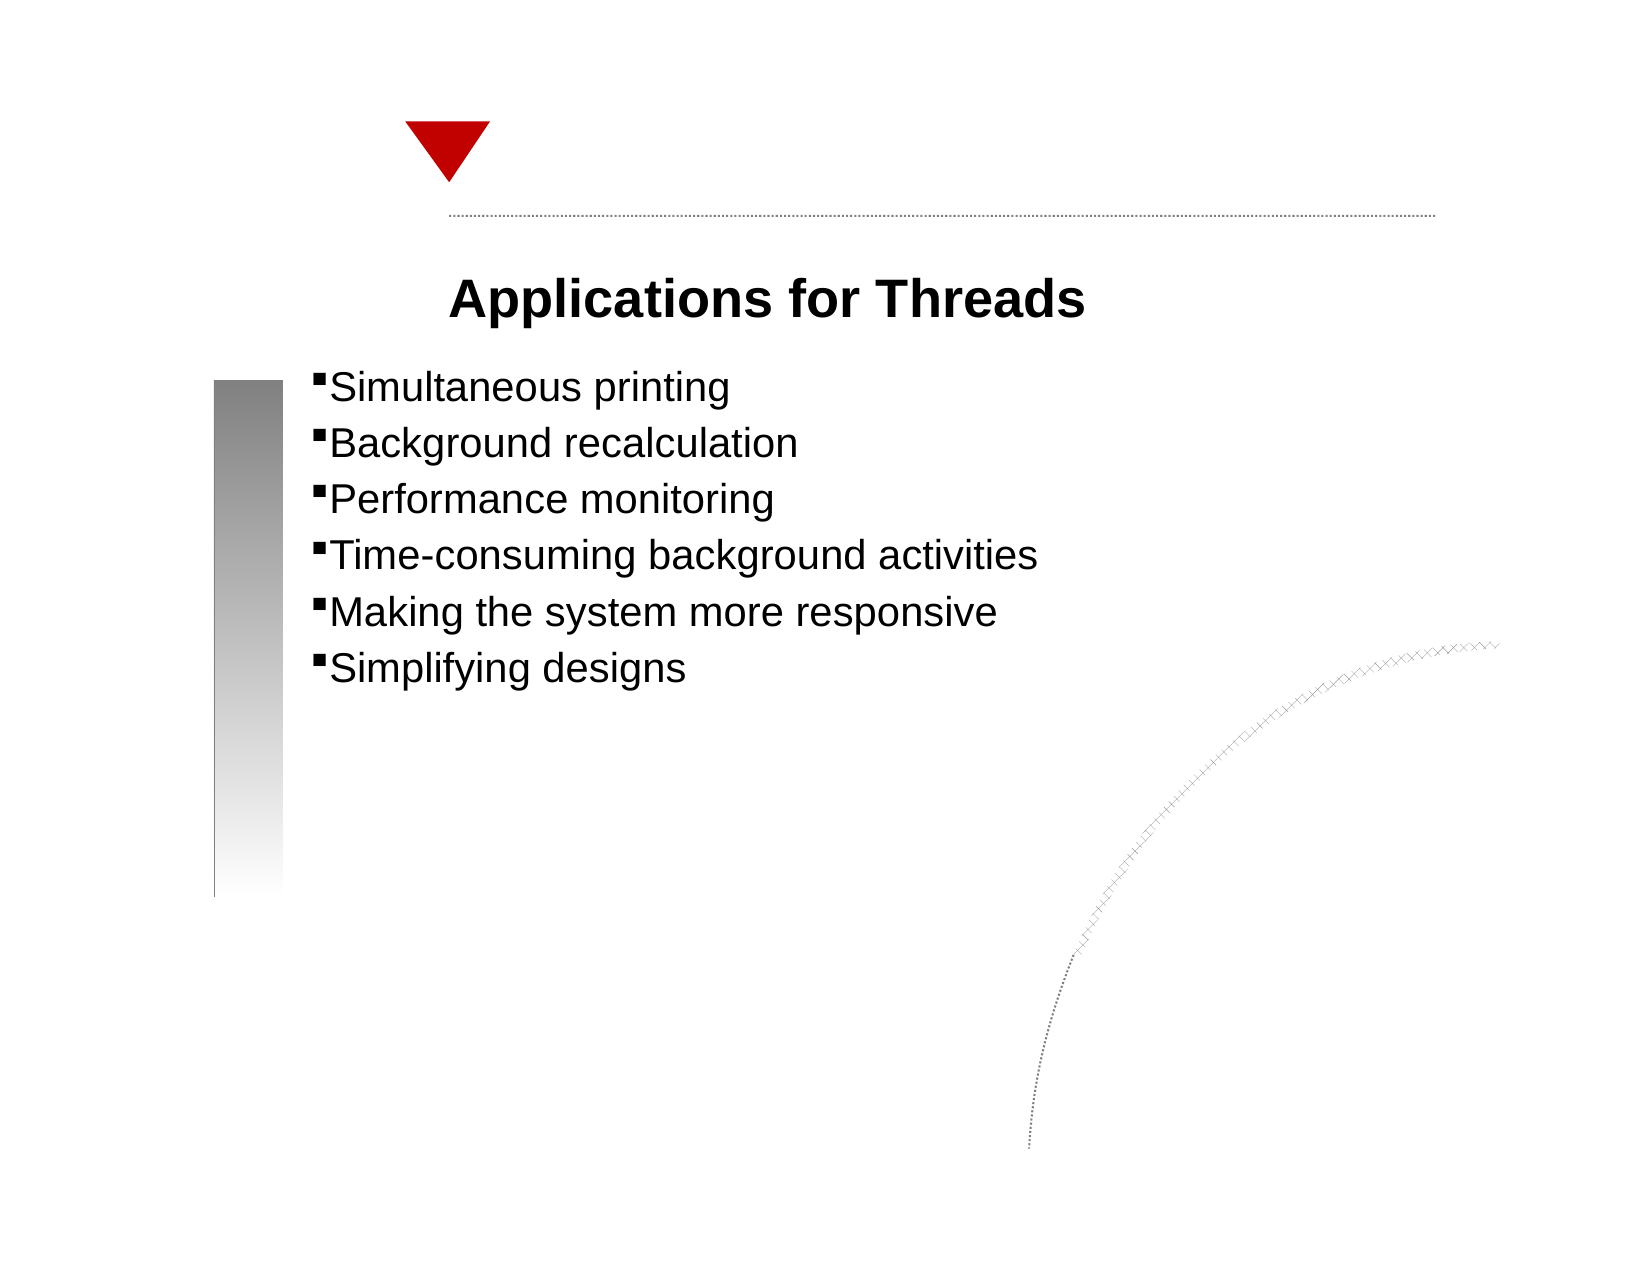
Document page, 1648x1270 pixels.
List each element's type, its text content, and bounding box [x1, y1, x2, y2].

text_box Simultaneous printing Background recalculation Performance monitoring Time-consuming background activities Making the system more responsive Simplifying designs [310, 359, 1434, 691]
text_box Applications for Threads [448, 263, 1439, 329]
